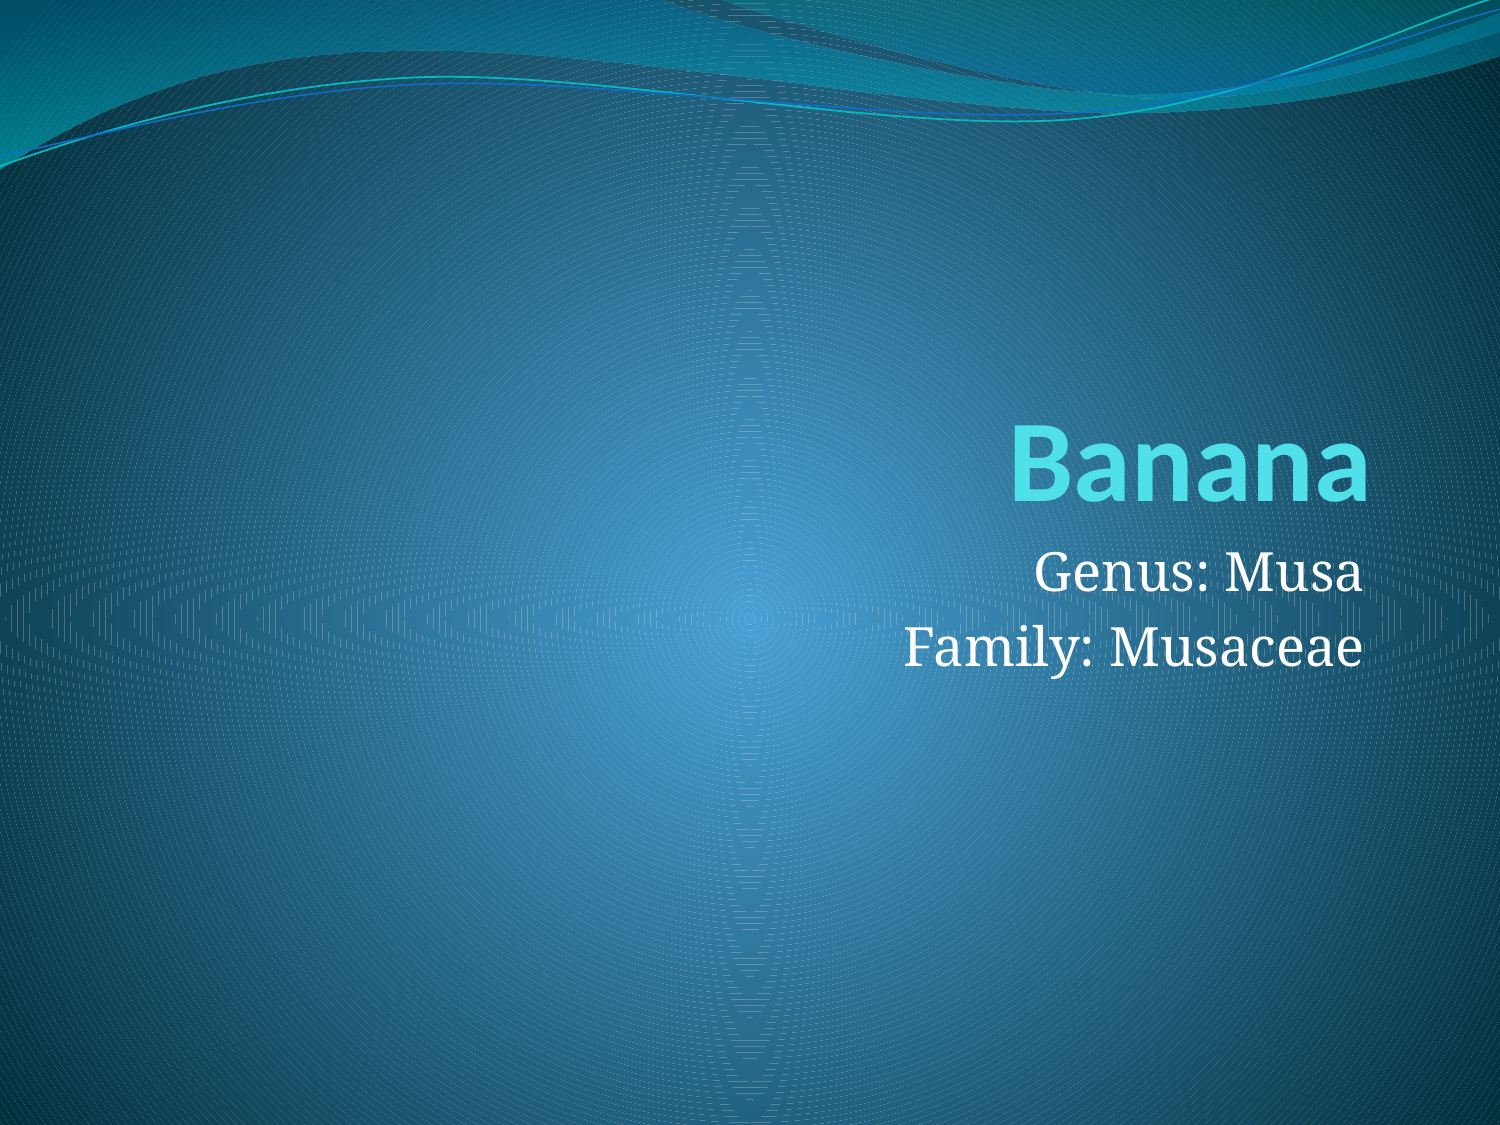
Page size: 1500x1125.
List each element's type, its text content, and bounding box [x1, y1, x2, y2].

subtitle Genus: Musa Family: Musaceae [87, 529, 1376, 818]
title Banana [87, 224, 1376, 525]
